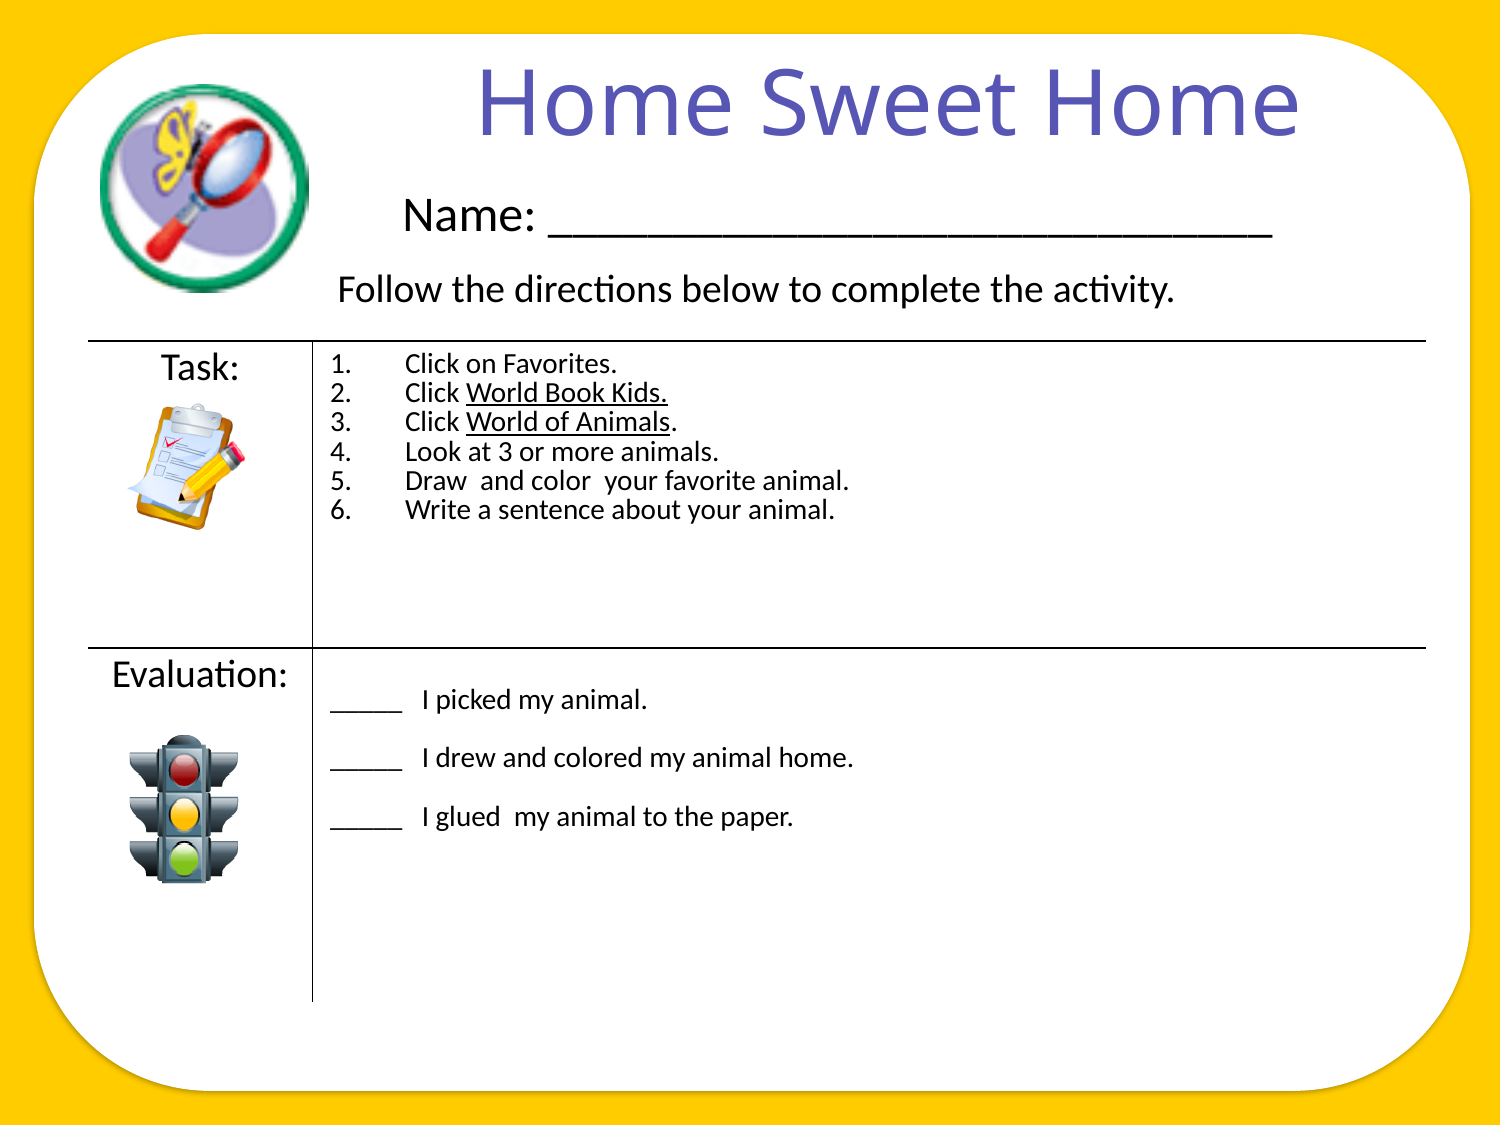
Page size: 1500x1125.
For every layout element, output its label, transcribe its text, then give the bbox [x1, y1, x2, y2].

table_cell Evaluation: [88, 649, 312, 1002]
table_cell Task: [88, 342, 312, 647]
picture [117, 391, 251, 546]
picture [100, 84, 309, 294]
table_cell Click on Favorites. Click World Book Kids. Click World of Animals. Look at 3 or more animals. Draw and color your favorite animal. Write a sentence about your animal. [313, 342, 1426, 647]
table_header Follow the directions below to complete the activity. [88, 262, 1426, 340]
title Home Sweet Home [352, 34, 1425, 163]
picture [117, 732, 251, 887]
table_cell _____ I picked my animal. _____ I drew and colored my animal home. _____ I glued my animal to the paper. [313, 649, 1426, 1002]
text_box Name: _____________________________ [387, 174, 1400, 249]
